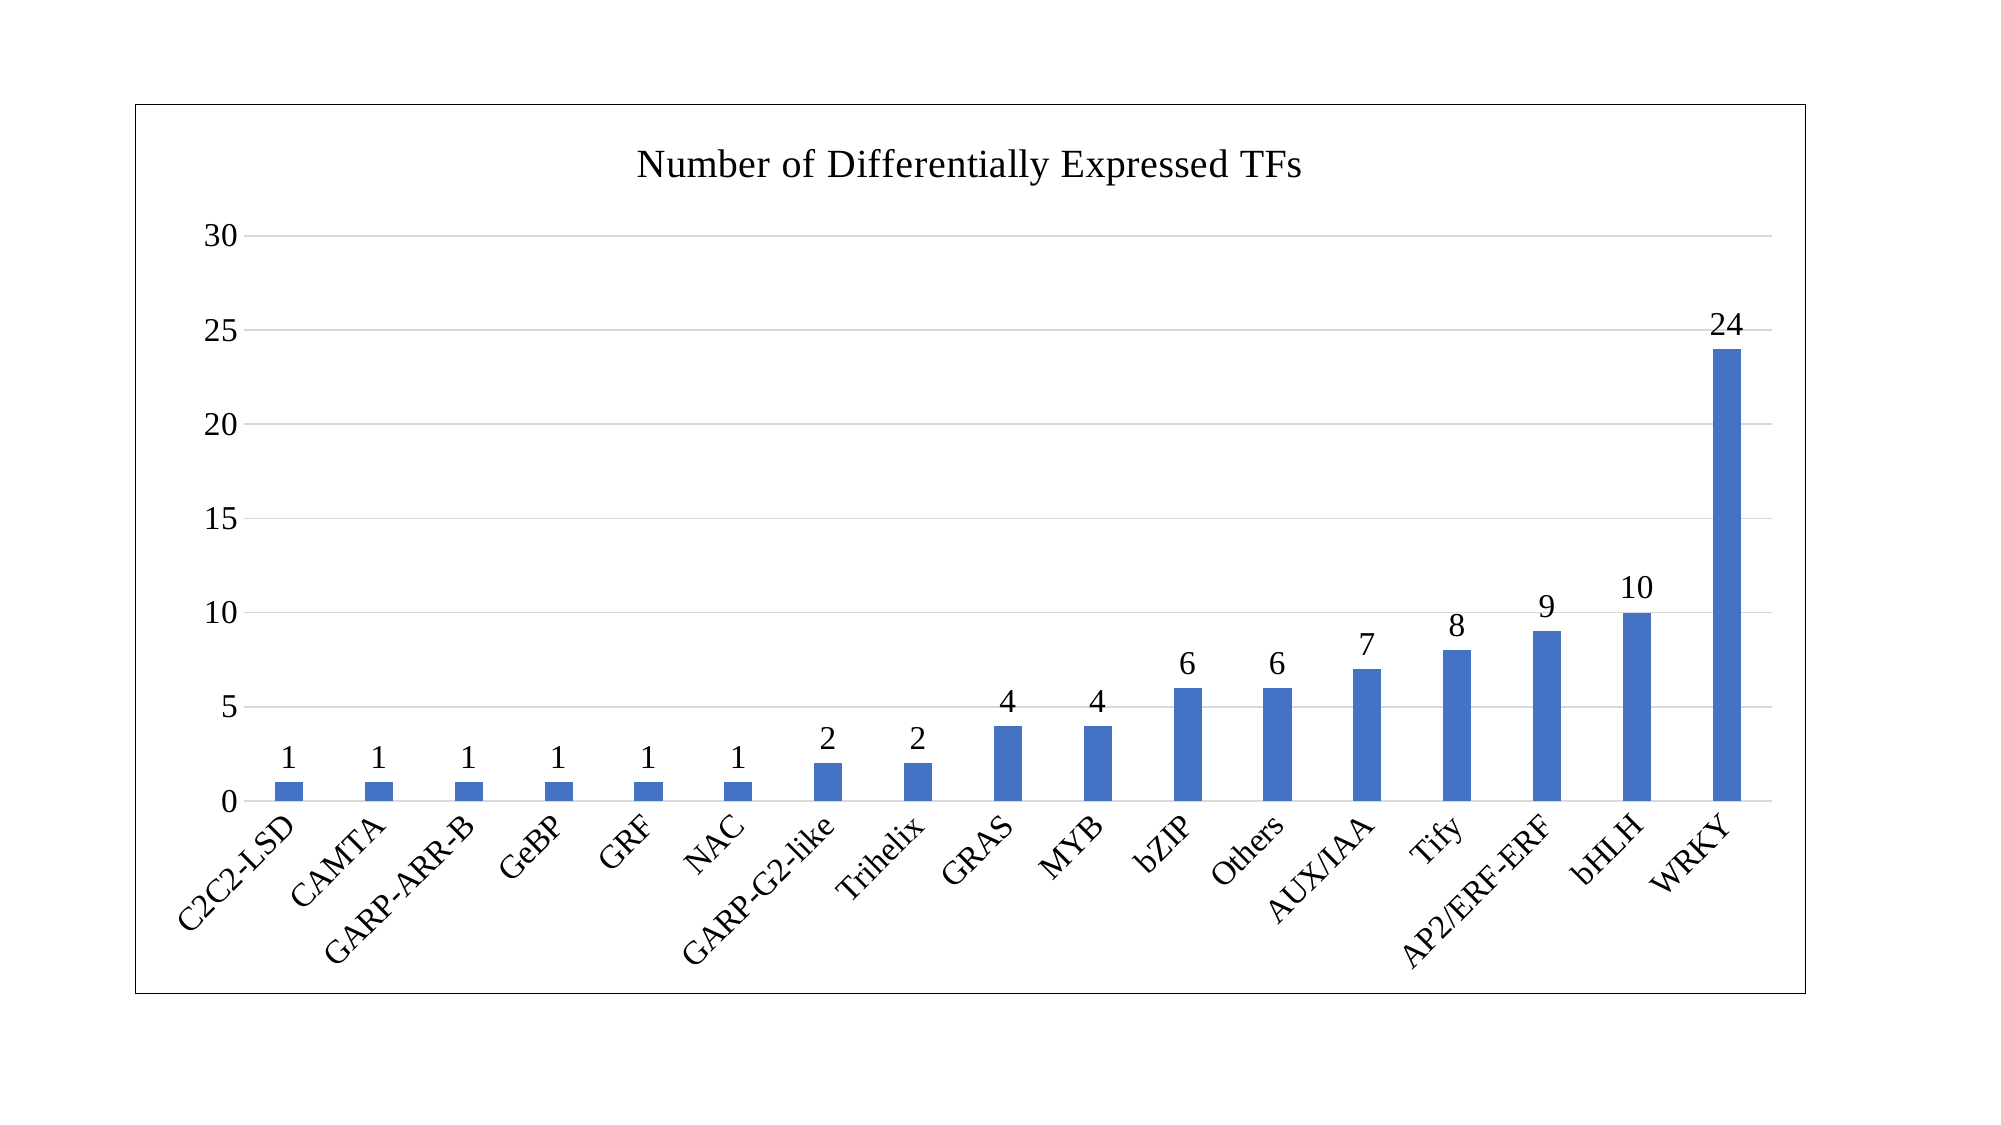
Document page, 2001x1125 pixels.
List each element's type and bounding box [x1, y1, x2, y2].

chart [135, 104, 1806, 994]
